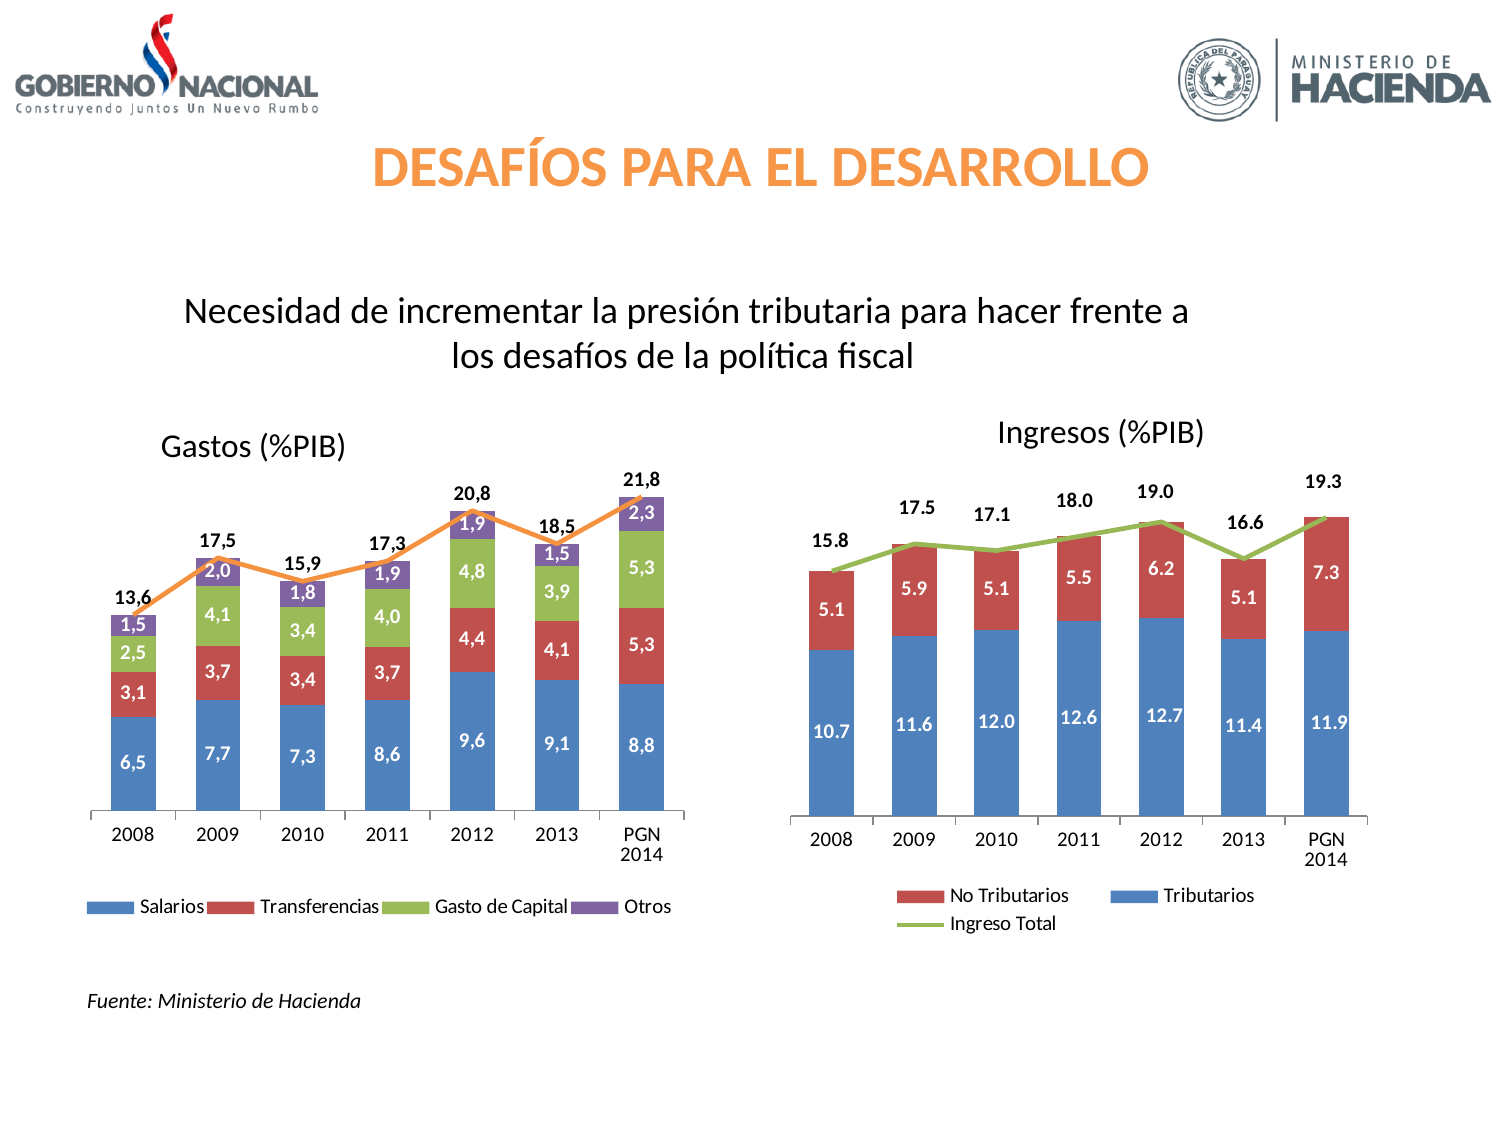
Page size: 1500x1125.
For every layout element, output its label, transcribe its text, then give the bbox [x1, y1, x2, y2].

text_box Fuente: Ministerio de Hacienda [72, 978, 377, 1020]
text_box DESAFÍOS PARA EL DESARROLLO [112, 148, 1412, 206]
chart [70, 385, 706, 966]
text_box Necesidad de incrementar la presión tributaria para hacer frente a los desafíos de la política fiscal [163, 279, 1211, 384]
picture [5, 7, 328, 125]
picture [1173, 33, 1495, 125]
chart [772, 395, 1387, 956]
